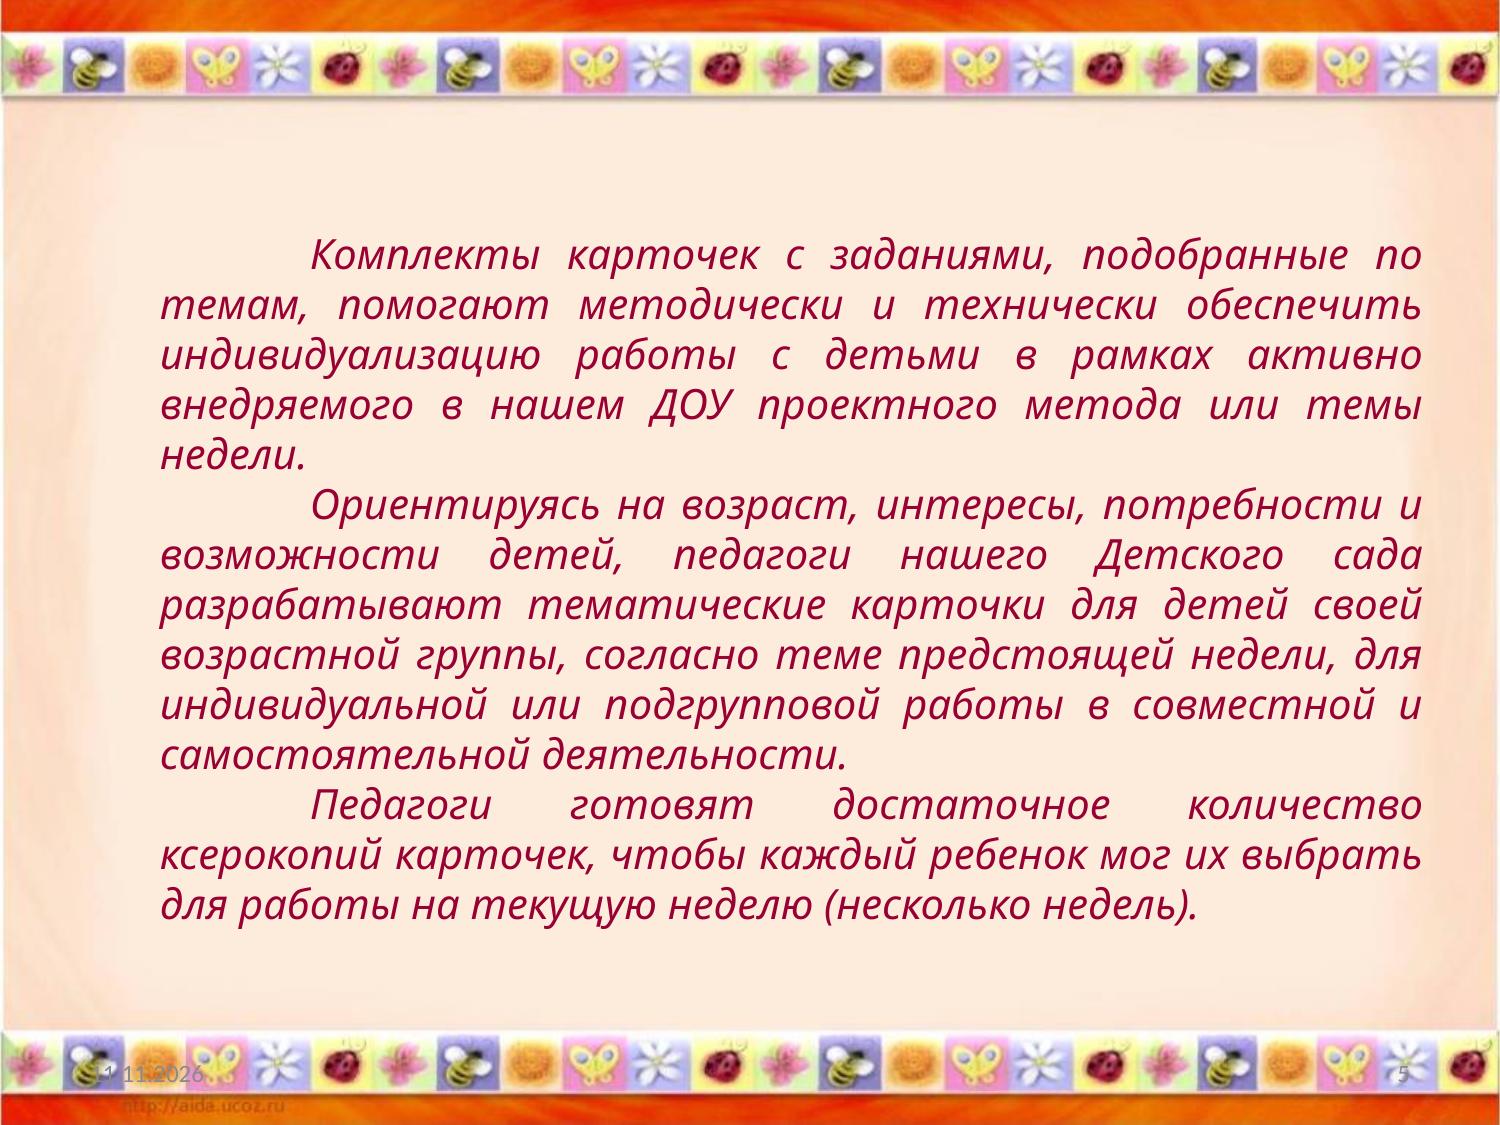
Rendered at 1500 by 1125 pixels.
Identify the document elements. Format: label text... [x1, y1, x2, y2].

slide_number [75, 1042, 425, 1103]
slide_number 5 [1074, 1042, 1425, 1103]
picture [0, 0, 1500, 1125]
list Комплекты карточек с заданиями, подобранные по темам, помогают методически и технически обеспечить индивидуализацию работы с детьми в рамках активно внедряемого в нашем ДОУ проектного метода или темы недели. Ориентируясь на возраст, интересы, потребности и возможности детей, педагоги нашего Детского сада разрабатывают тематические карточки для детей своей возрастной группы, согласно теме предстоящей недели, для индивидуальной или подгрупповой работы в совместной и самостоятельной деятельности. Педагоги готовят достаточное количество ксерокопий карточек, чтобы каждый ребенок мог их выбрать для работы на текущую неделю (несколько недель). [88, 219, 1439, 963]
